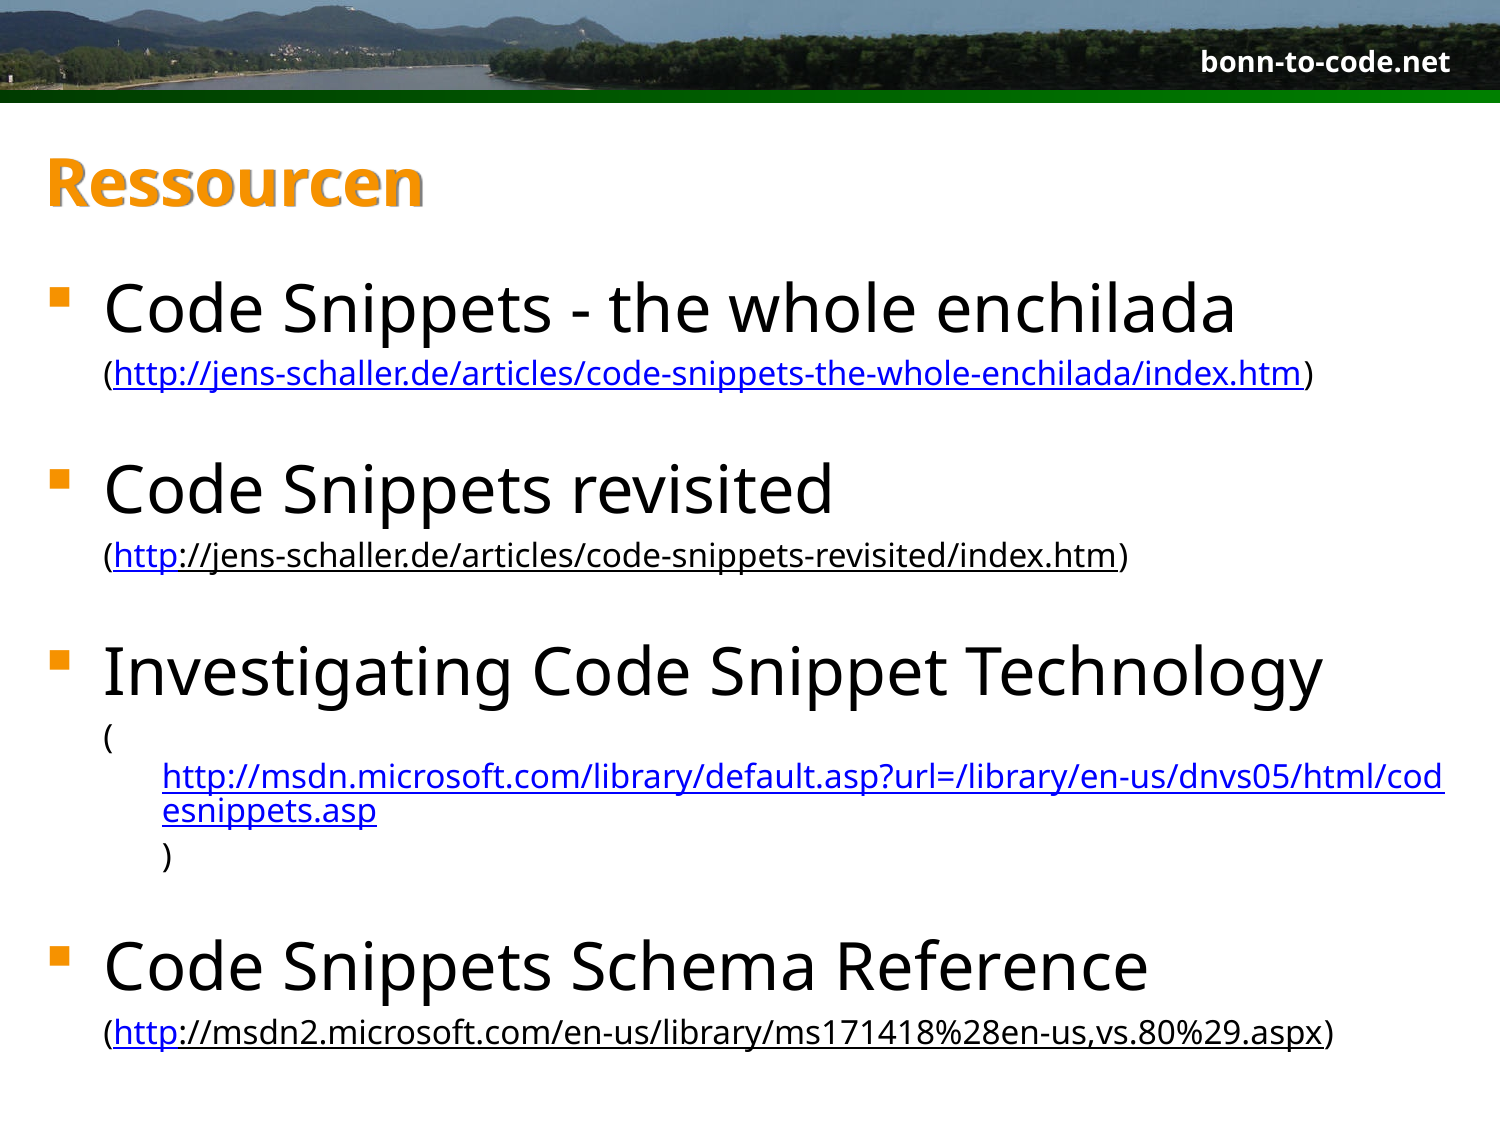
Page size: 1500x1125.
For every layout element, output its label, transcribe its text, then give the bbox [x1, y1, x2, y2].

list Code Snippets - the whole enchilada (http://jens-schaller.de/articles/code-snippets-the-whole-enchilada/index.htm) Code Snippets revisited (http://jens-schaller.de/articles/code-snippets-revisited/index.htm) Investigating Code Snippet Technology (http://msdn.microsoft.com/library/default.asp?url=/library/en-us/dnvs05/html/codesnippets.asp) Code Snippets Schema Reference (http://msdn2.microsoft.com/en-us/library/ms171418%28en-us,vs.80%29.aspx) [29, 257, 1471, 1114]
title Ressourcen [29, 101, 1471, 257]
picture [0, 0, 1500, 90]
